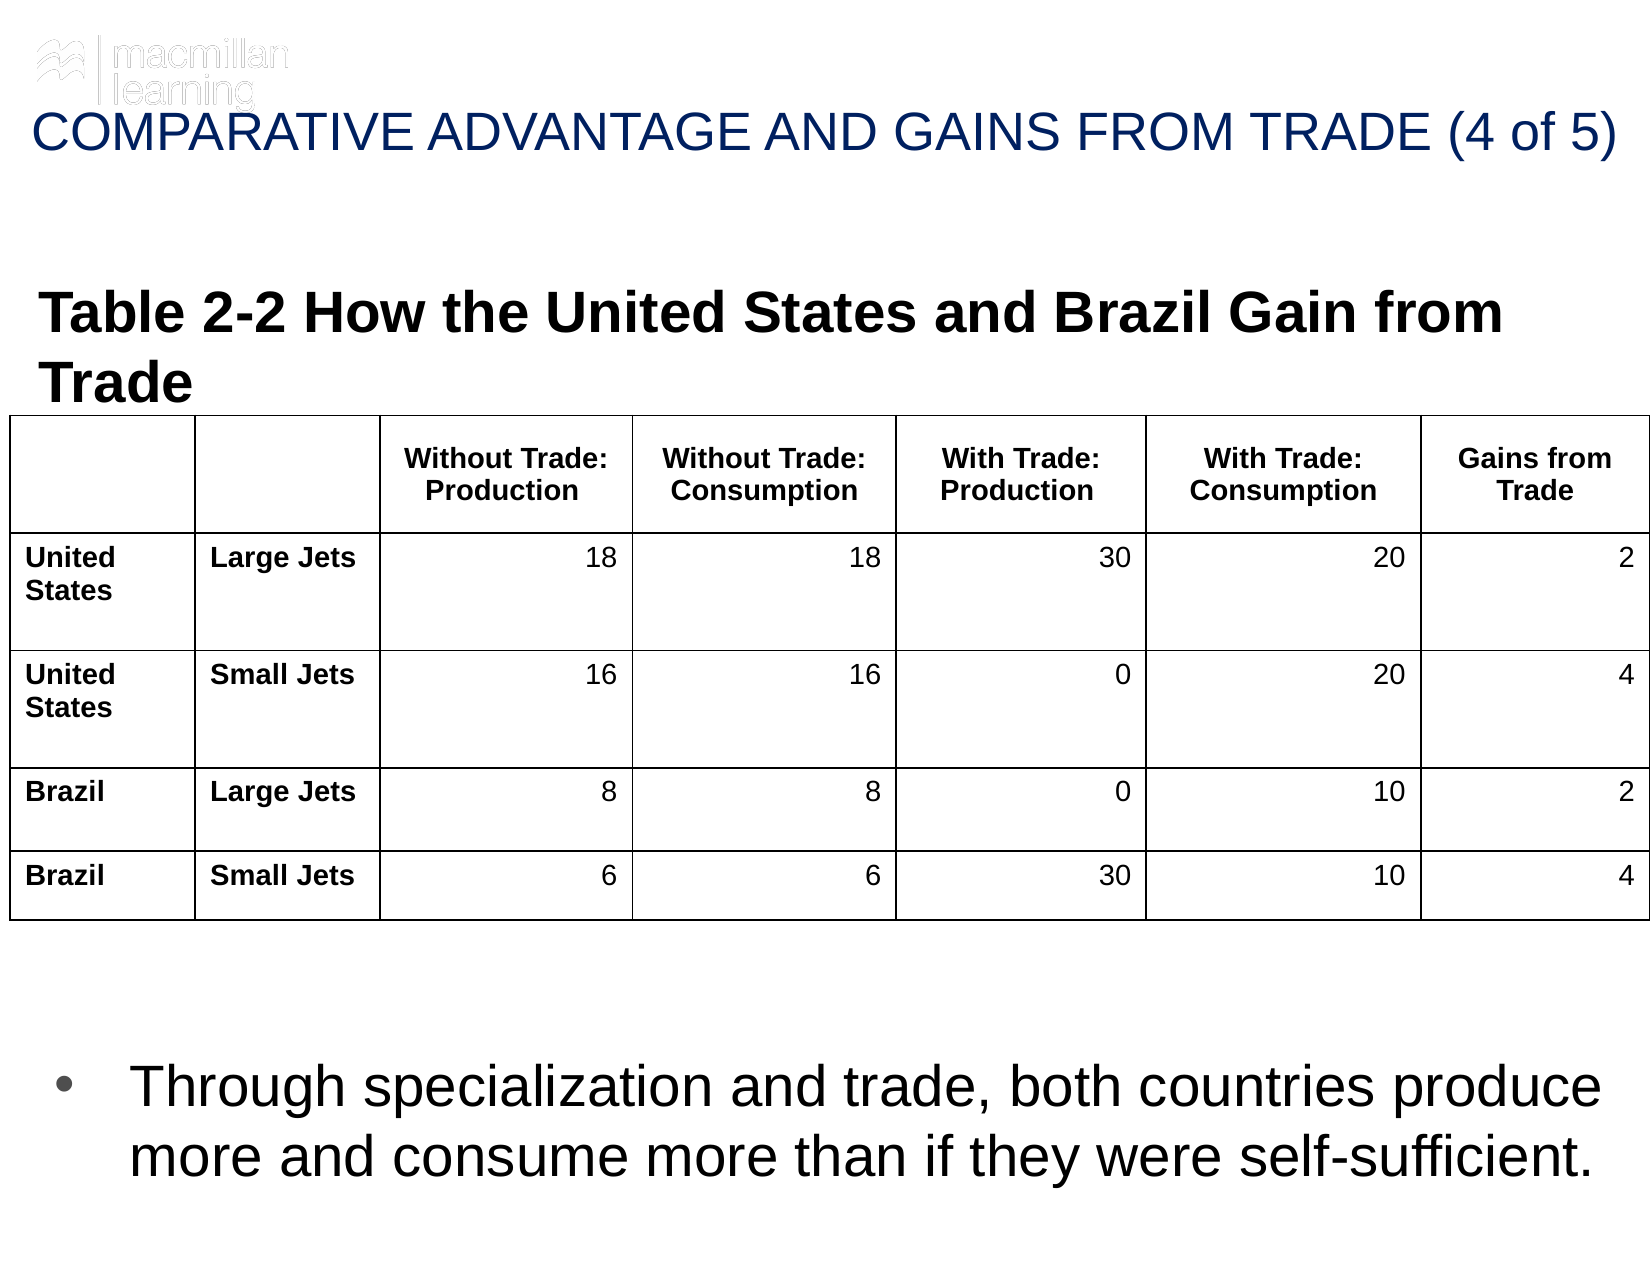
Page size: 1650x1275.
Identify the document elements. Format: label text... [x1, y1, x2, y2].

table_header Gains from Trade [1422, 416, 1649, 532]
table_cell 8 [633, 769, 895, 850]
table_cell 0 [897, 769, 1145, 850]
table_cell 18 [633, 534, 895, 650]
table_cell 4 [1422, 651, 1649, 767]
title COMPARATIVE ADVANTAGE AND GAINS FROM TRADE (4 of 5) [0, 62, 1650, 197]
table_cell 2 [1422, 769, 1649, 850]
table_cell 10 [1147, 769, 1420, 850]
table_cell Large Jets [196, 534, 379, 650]
table_cell Small Jets [196, 651, 379, 767]
table_cell 4 [1422, 852, 1649, 919]
table_cell 8 [381, 769, 632, 850]
table_cell 30 [897, 852, 1145, 919]
table_header With Trade: Consumption [1147, 416, 1420, 532]
table_cell 6 [633, 852, 895, 919]
table_cell United States [11, 651, 194, 767]
picture [37, 35, 288, 62]
table_cell 18 [381, 534, 632, 650]
table_cell 16 [633, 651, 895, 767]
table_cell Small Jets [196, 852, 379, 919]
table_header [11, 416, 194, 532]
table_header Without Trade: Production [381, 416, 632, 532]
table_cell 6 [381, 852, 632, 919]
table_header Without Trade: Consumption [633, 416, 895, 532]
table_cell Brazil [11, 769, 194, 850]
table_cell 30 [897, 534, 1145, 650]
table_cell 20 [1147, 651, 1420, 767]
table_cell 0 [897, 651, 1145, 767]
table_cell 10 [1147, 852, 1420, 919]
table_cell United States [11, 534, 194, 650]
list Table 2-2 How the United States and Brazil Gain from Trade [23, 259, 1628, 415]
table_cell 16 [381, 651, 632, 767]
table_cell 20 [1147, 534, 1420, 650]
table_header [196, 416, 379, 532]
table_cell Brazil [11, 852, 194, 919]
list Through specialization and trade, both countries produce more and consume more than if they were self-sufficient. [40, 1033, 1650, 1224]
table_header With Trade: Production [897, 416, 1145, 532]
table_cell 2 [1422, 534, 1649, 650]
table_cell Large Jets [196, 769, 379, 850]
